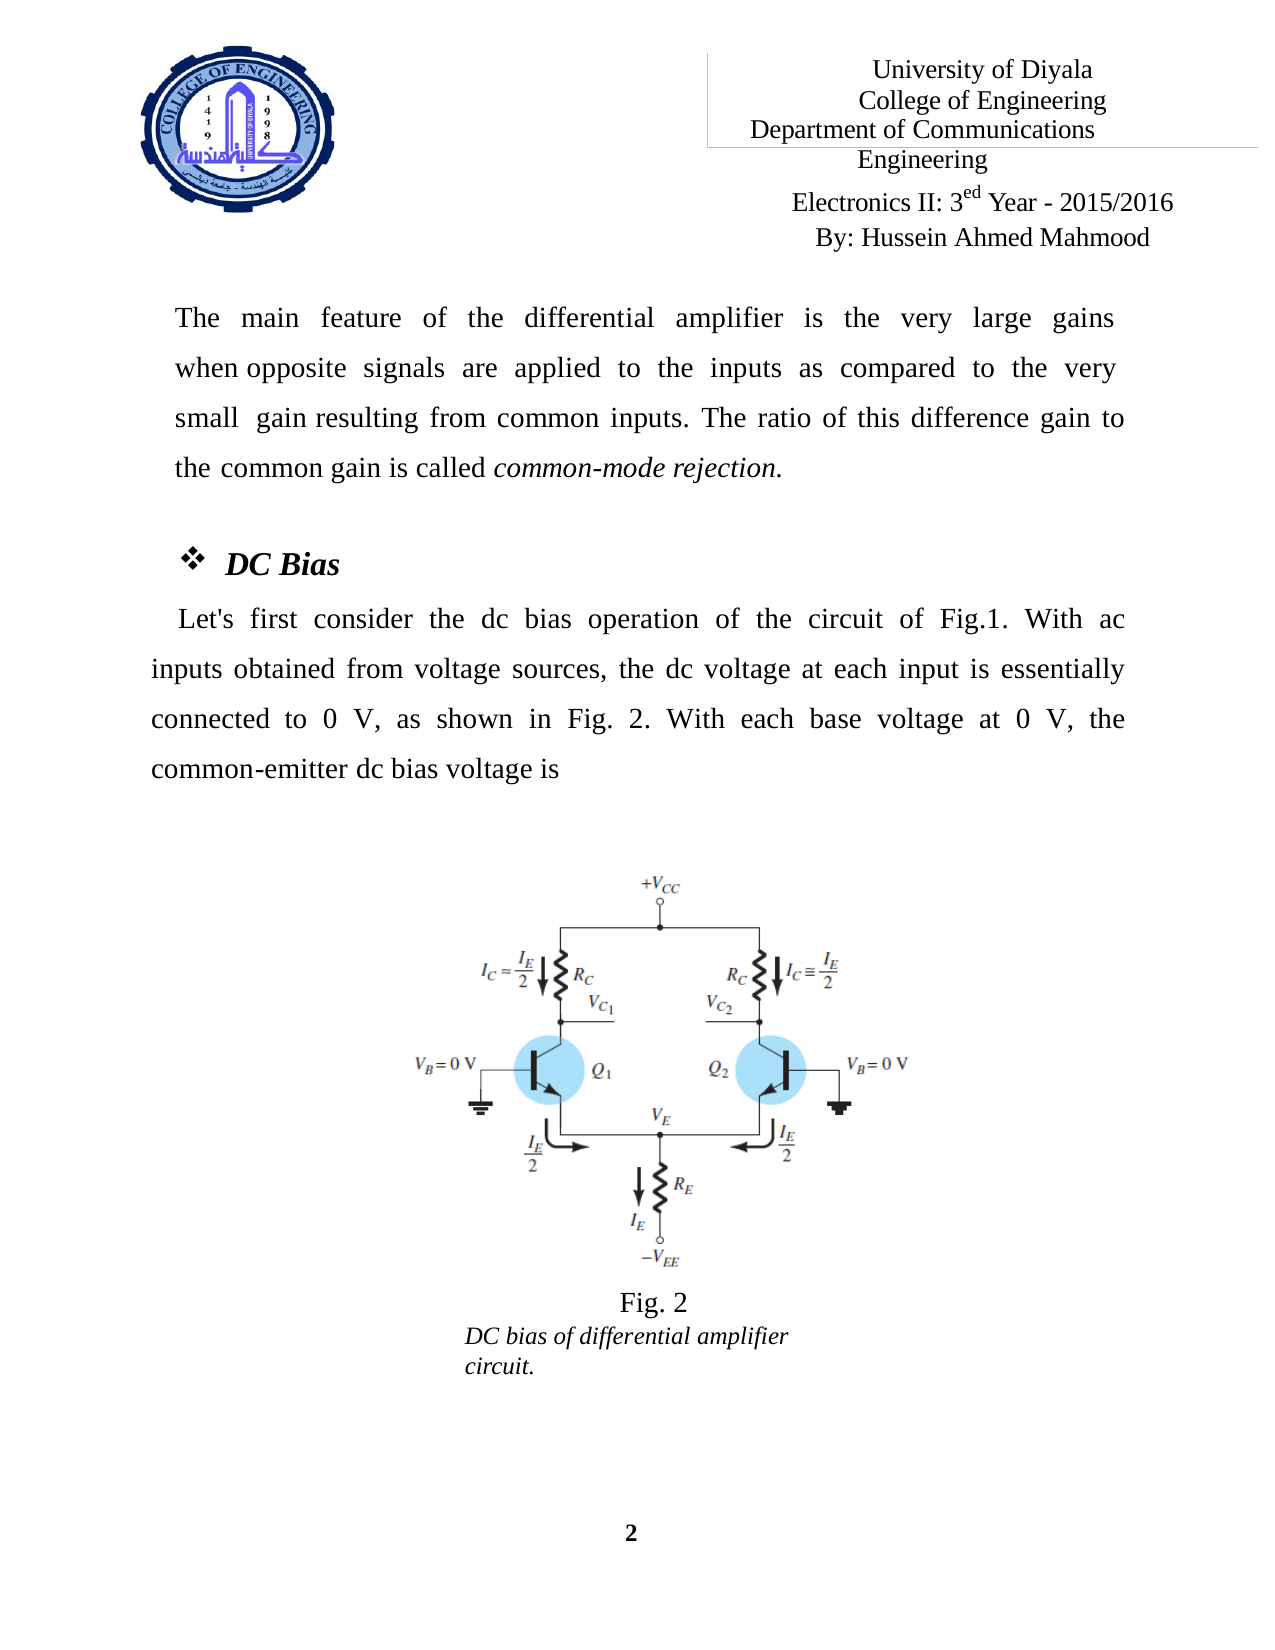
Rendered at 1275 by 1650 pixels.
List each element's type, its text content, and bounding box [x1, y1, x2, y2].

text_box [140, 42, 335, 213]
text_box [398, 856, 922, 1279]
slide_number 10 [620, 1516, 655, 1549]
text_box DC Bias Let's first consider the dc bias operation of the circuit of Fig.1. With ac inputs obtained from voltage sources, the dc voltage at each input is essentially connected to 0 V, as shown in Fig. 2. With each base voltage at 0 V, the common-emitter dc bias voltage is [148, 542, 1128, 844]
picture [1229, 53, 1270, 225]
text_box Fig. 2 DC bias of differential amplifier circuit. [462, 1283, 869, 1352]
text_box University of Diyala College of Engineering Department of Communications Engineering Electronics II: 3ed Year - 2015/2016 By: Hussein Ahmed Mahmood The main feature of the differential amplifier is the very large gains when opposite signals are applied to the inputs as compared to the very small gain resulting from common inputs. The ratio of this difference gain to the common gain is called common-mode rejection. [172, 52, 1229, 451]
